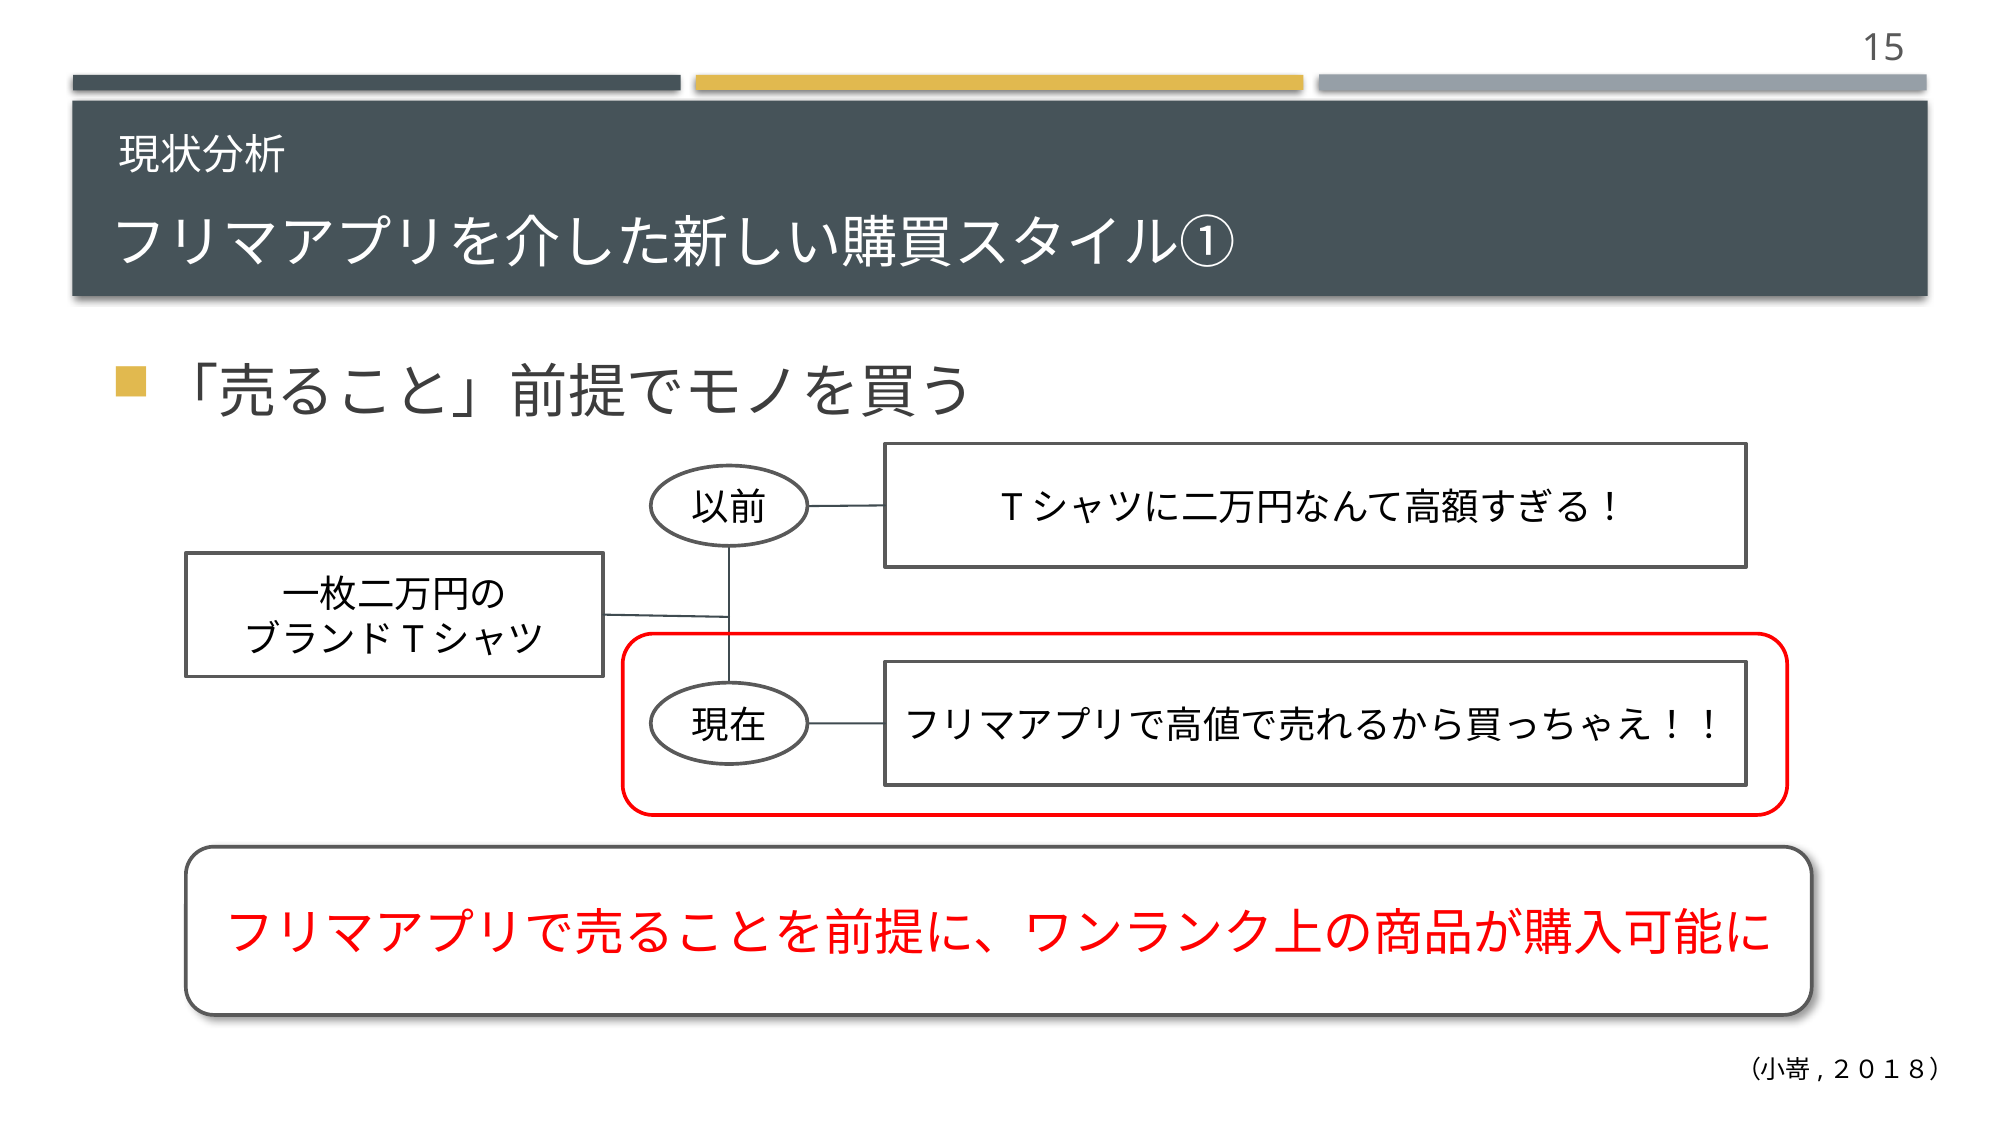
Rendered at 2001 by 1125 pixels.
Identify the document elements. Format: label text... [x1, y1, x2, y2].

text_box [620, 631, 1790, 817]
list 「売ること」前提でモノを買う [95, 333, 1905, 445]
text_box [602, 614, 722, 618]
text_box 一枚二万円の ブランドTシャツ [184, 551, 605, 678]
text_box 以前 [648, 463, 810, 548]
text_box （小嵜,２０１８） [1721, 1046, 2000, 1092]
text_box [728, 504, 886, 508]
slide_number 15 [1747, 19, 1920, 79]
text_box Tシャツに二万円なんて高額すぎる！ [883, 442, 1748, 569]
title フリマアプリを介した新しい購買スタイル① [95, 115, 1905, 282]
text_box 現状分析 [103, 120, 522, 185]
text_box フリマアプリで売ることを前提に、ワンランク上の商品が購入可能に [183, 844, 1814, 1017]
